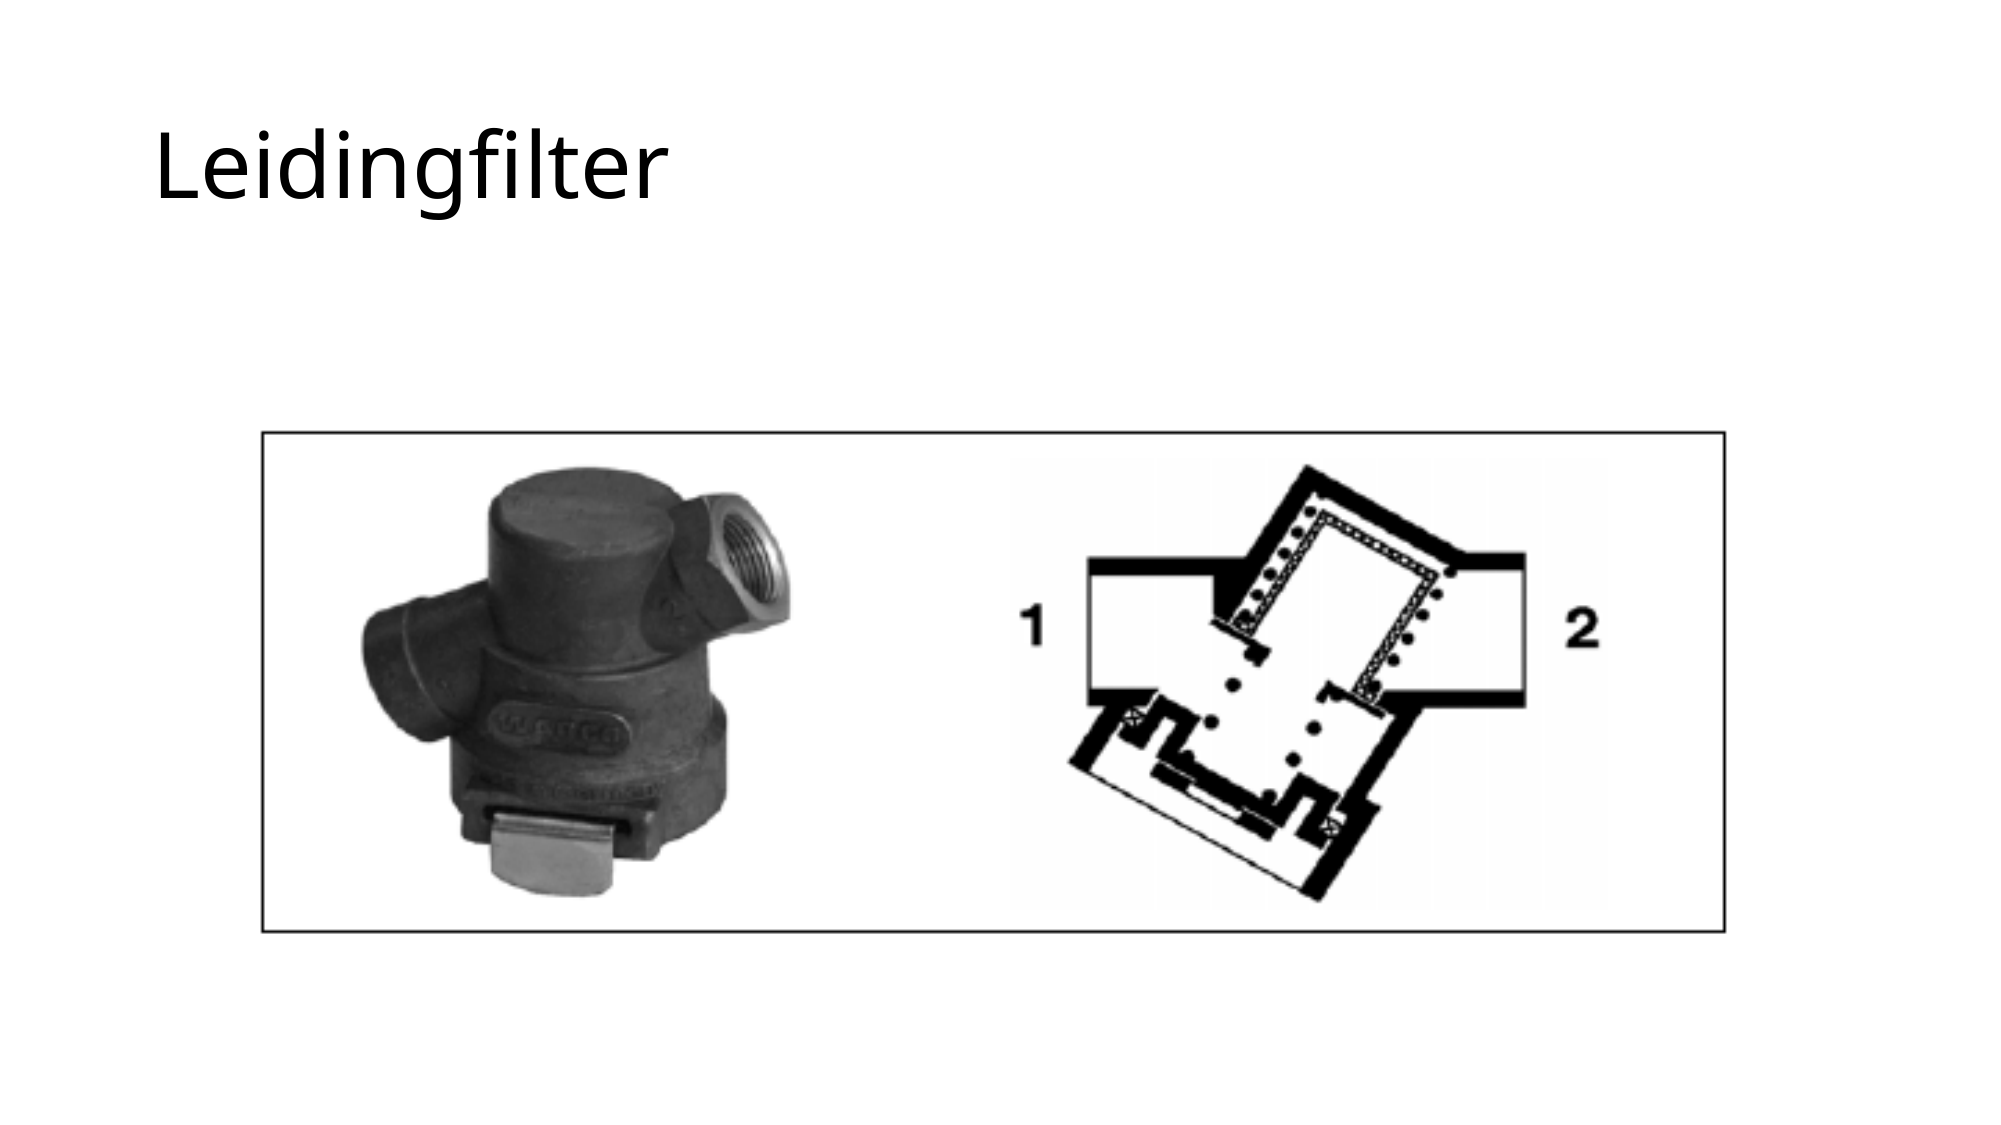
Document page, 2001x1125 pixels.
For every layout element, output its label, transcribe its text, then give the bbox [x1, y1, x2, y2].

title Leidingfilter [137, 59, 1863, 278]
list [240, 410, 1760, 970]
